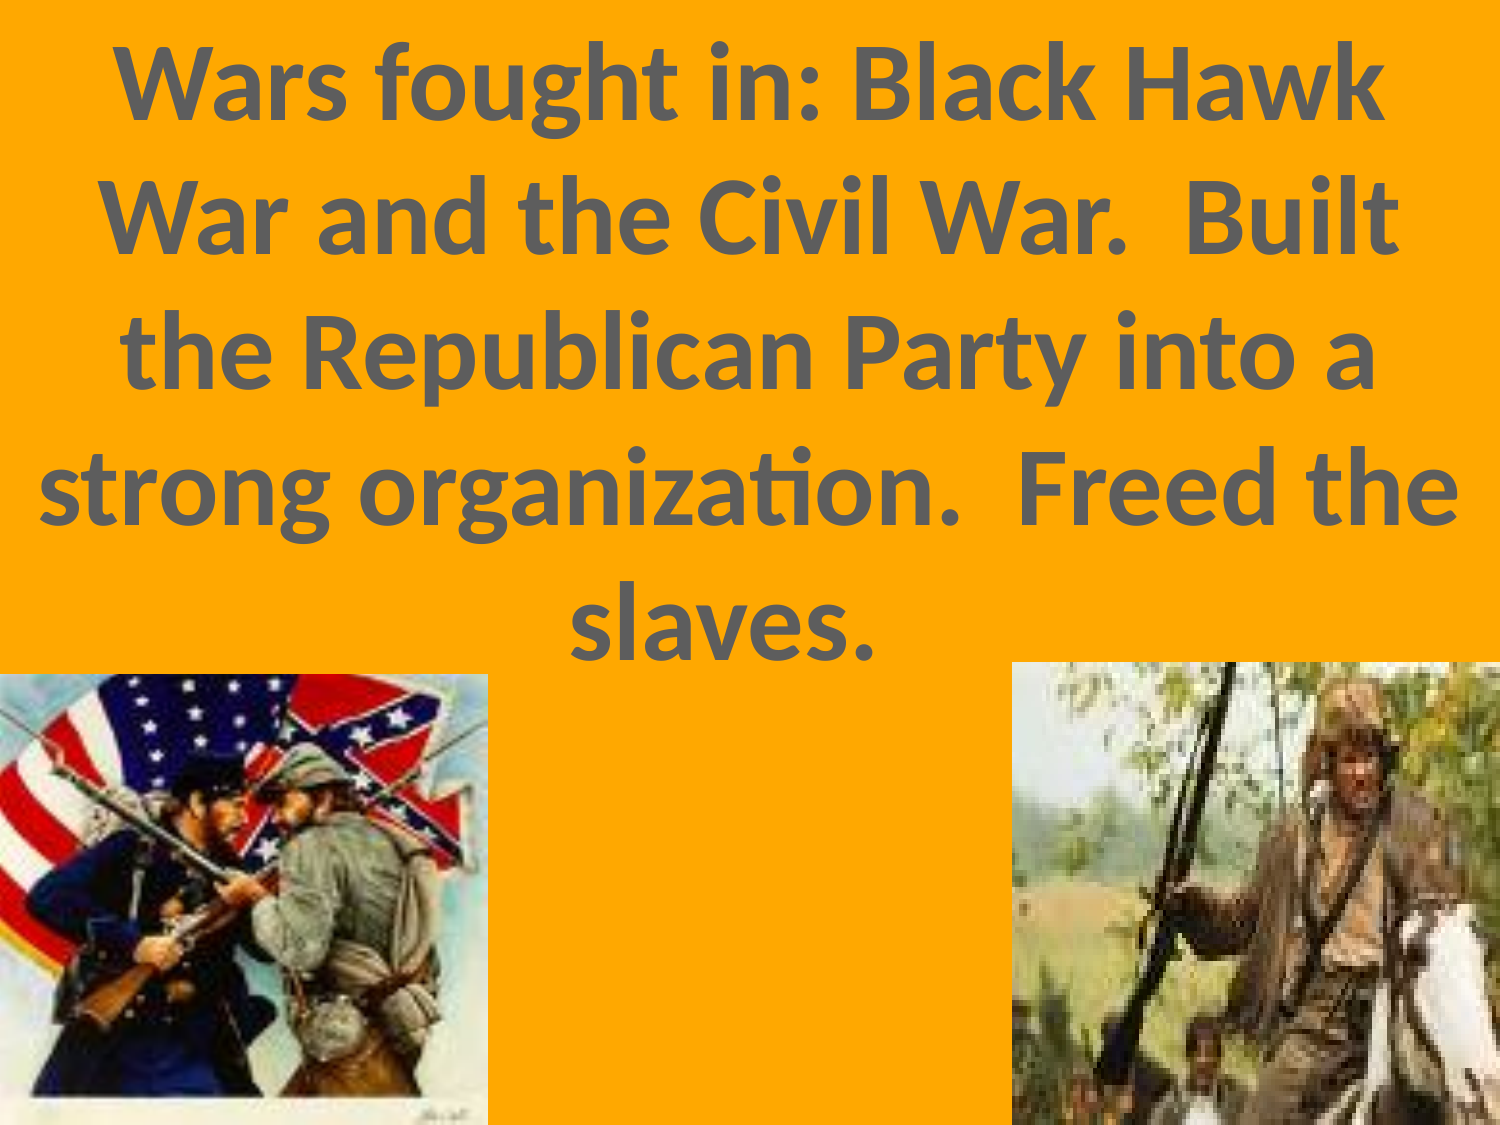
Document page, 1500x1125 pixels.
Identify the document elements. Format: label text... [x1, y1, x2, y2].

picture [0, 674, 488, 1125]
text_box Wars fought in: Black Hawk War and the Civil War. Built the Republican Party into a strong organization. Freed the slaves. [0, 0, 1500, 690]
picture [1012, 662, 1500, 1125]
